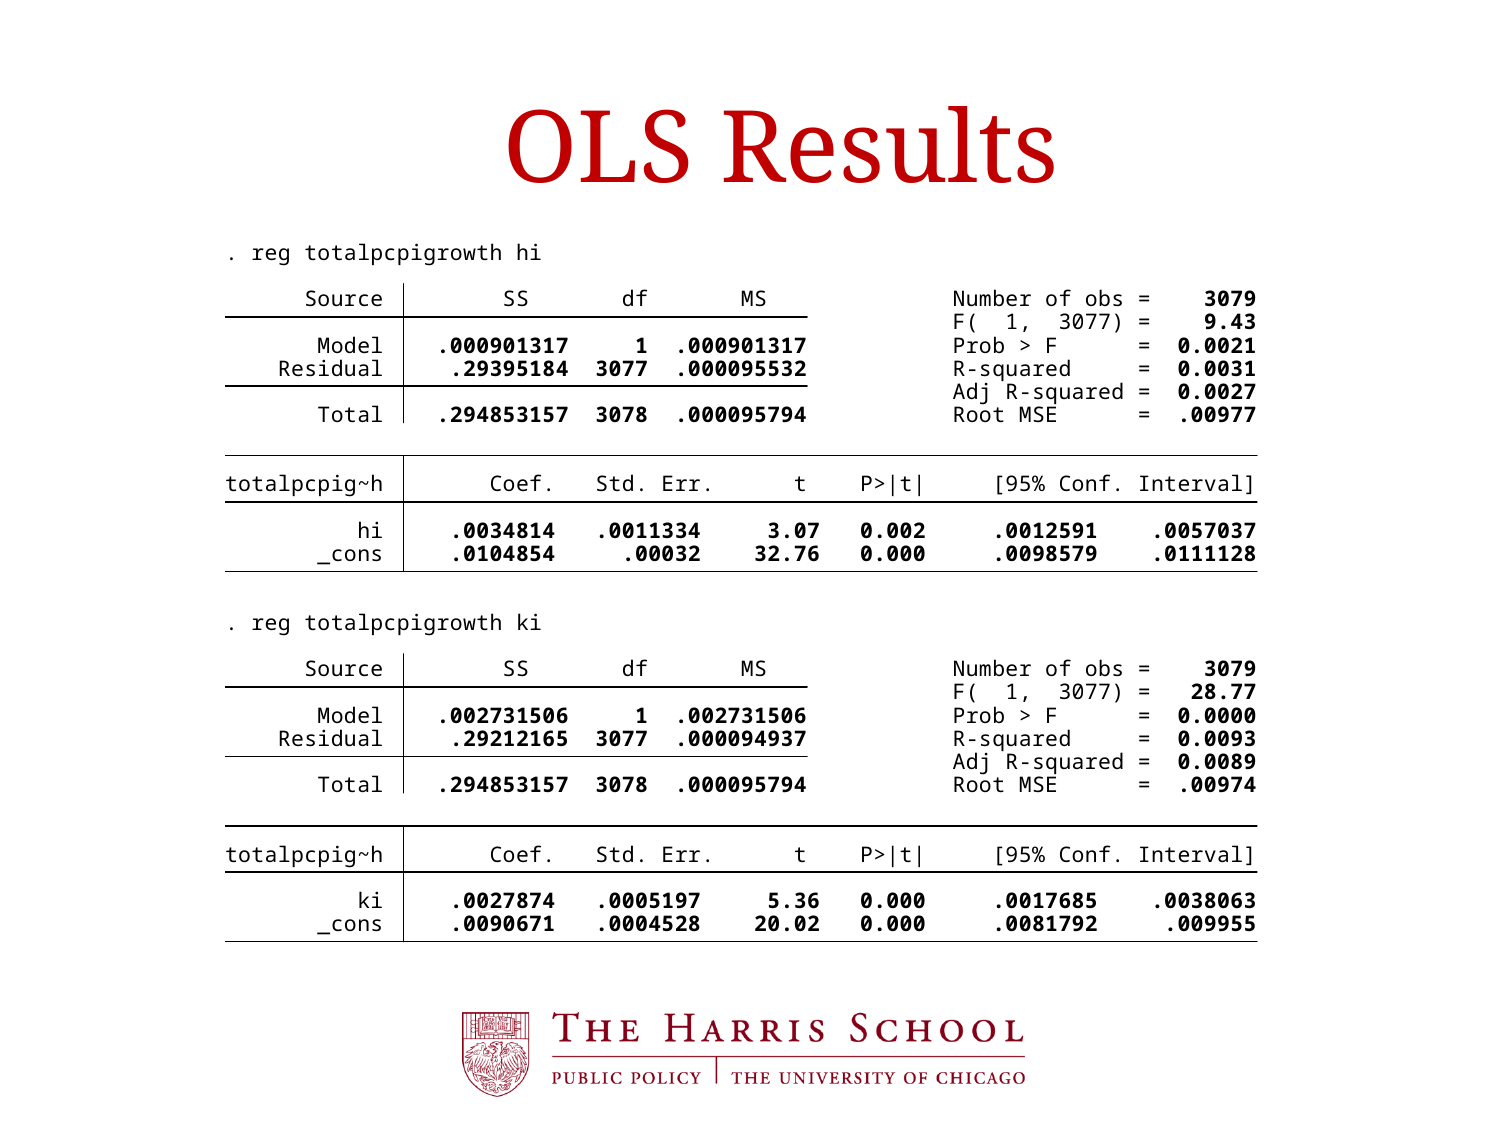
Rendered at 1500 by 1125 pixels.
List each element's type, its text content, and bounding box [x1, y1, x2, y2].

picture [462, 1012, 1026, 1097]
picture [224, 237, 1500, 956]
text_box OLS Results [112, 75, 1450, 210]
